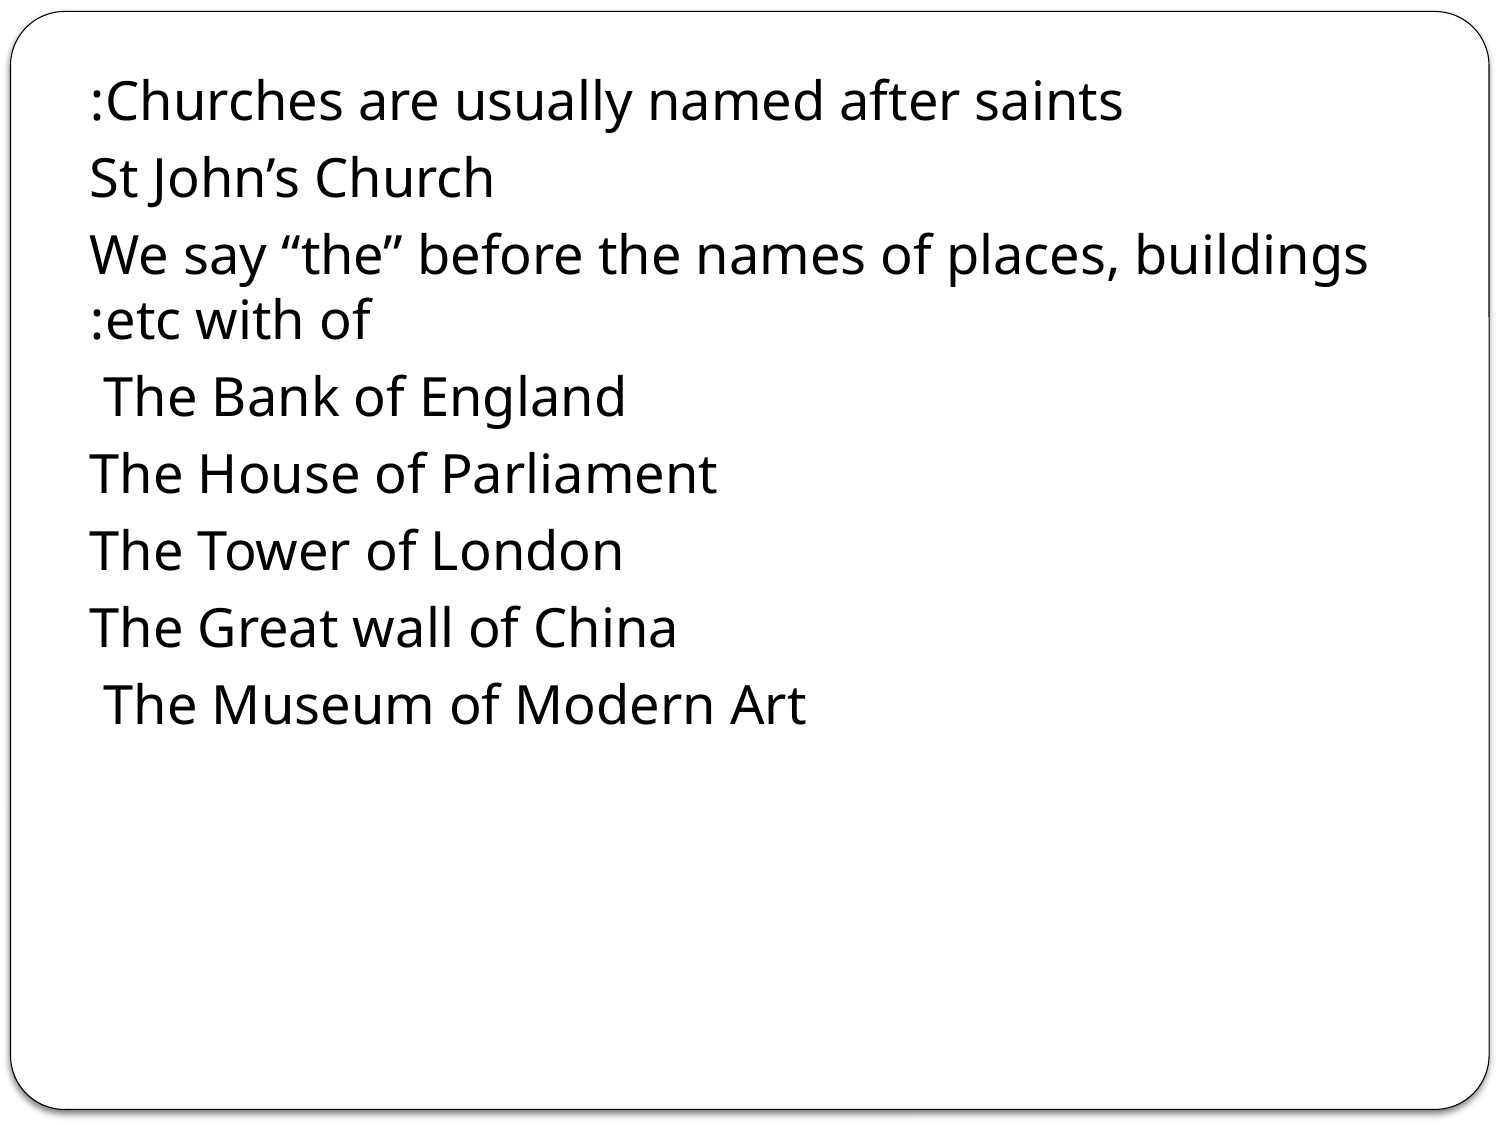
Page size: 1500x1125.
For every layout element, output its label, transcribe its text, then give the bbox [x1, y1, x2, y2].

list Churches are usually named after saints: St John’s Church We say “the” before the names of places, buildings etc with of: The Bank of England The House of Parliament The Tower of London The Great wall of China The Museum of Modern Art [75, 58, 1425, 1005]
